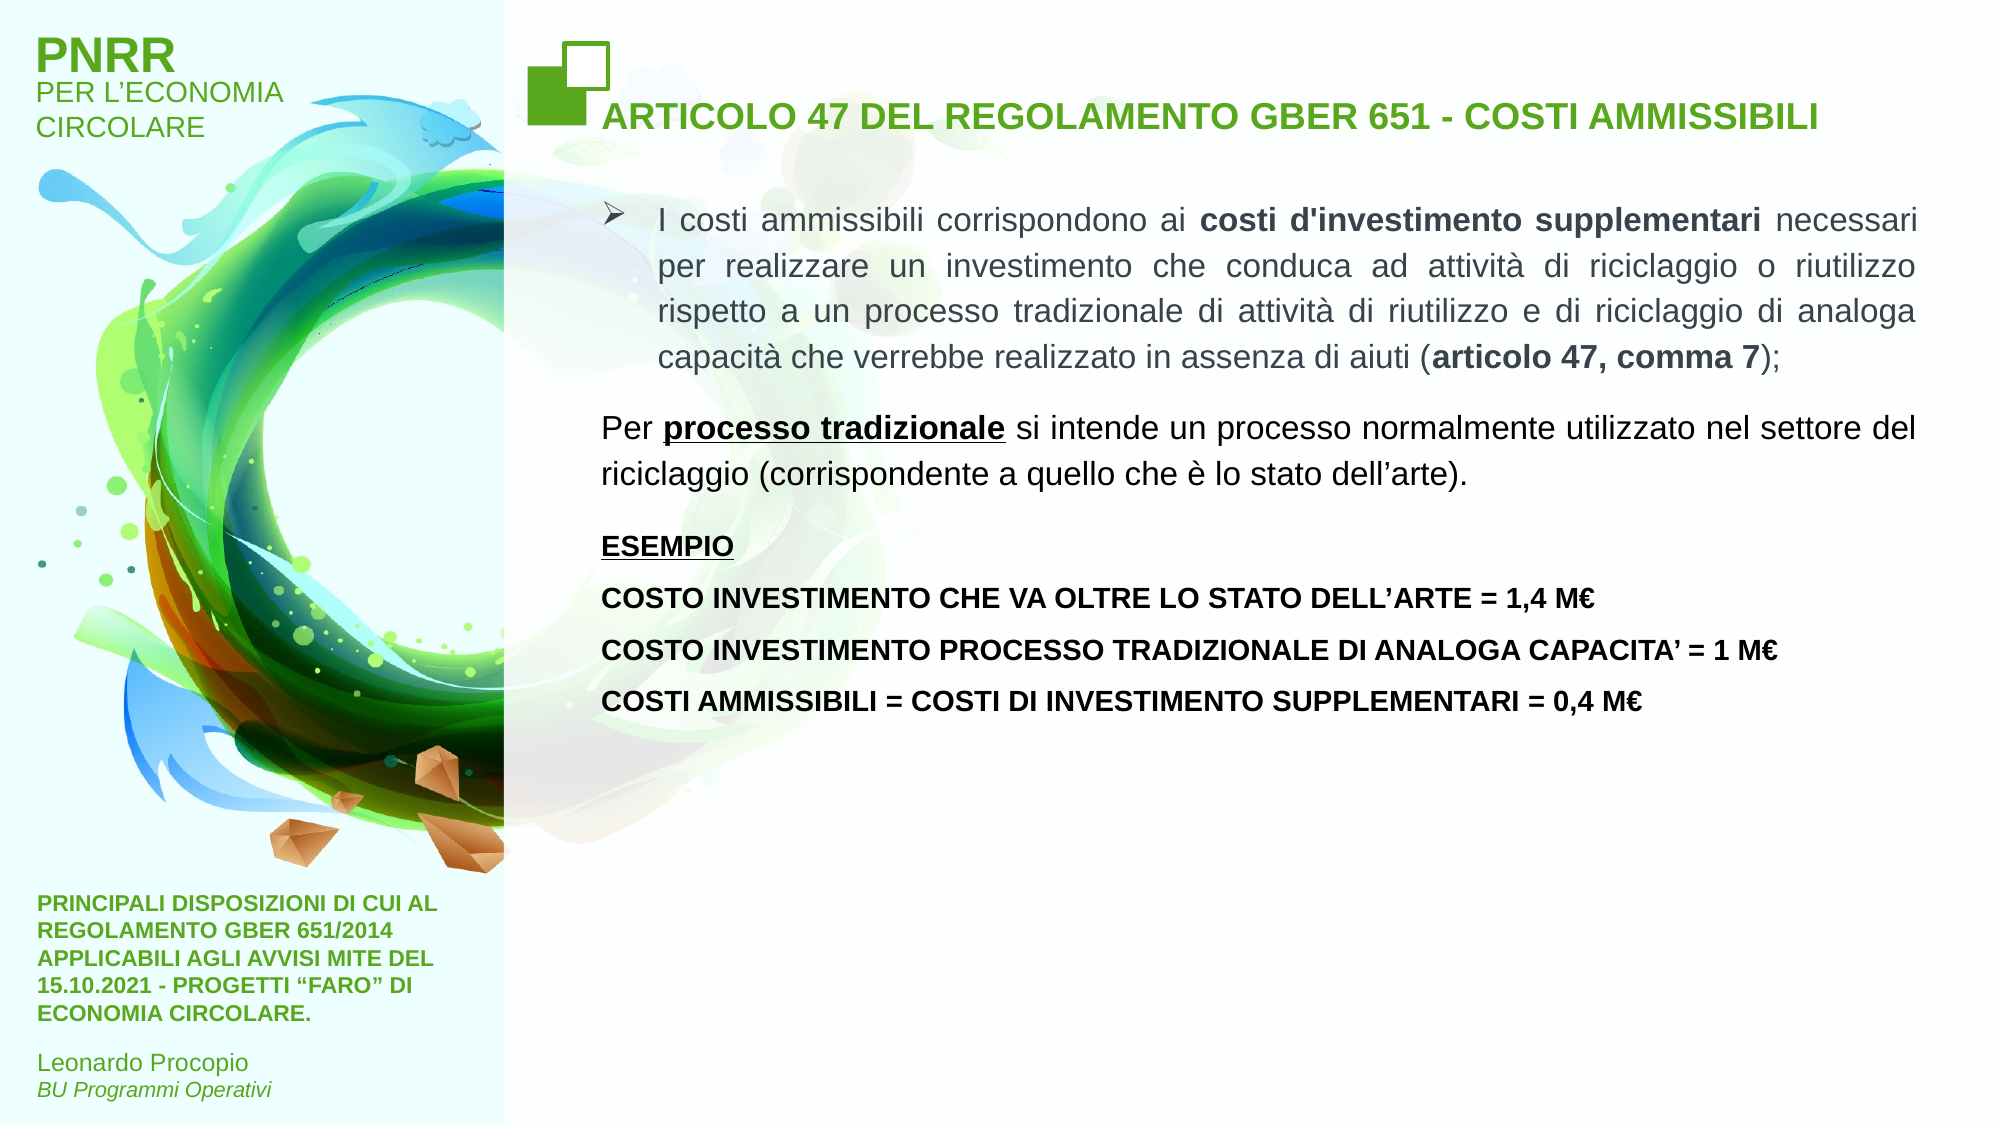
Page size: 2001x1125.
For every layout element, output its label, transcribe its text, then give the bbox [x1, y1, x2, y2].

picture [0, 0, 503, 1125]
text_box [526, 64, 589, 128]
list I costi ammissibili corrispondono ai costi d'investimento supplementari necessari per realizzare un investimento che conduca ad attività di riciclaggio o riutilizzo rispetto a un processo tradizionale di attività di riutilizzo e di riciclaggio di analoga capacità che verrebbe realizzato in assenza di aiuti (articolo 47, comma 7); Per processo tradizionale si intende un processo normalmente utilizzato nel settore del riciclaggio (corrispondente a quello che è lo stato dell’arte). ESEMPIO COSTO INVESTIMENTO CHE VA OLTRE LO STATO DELL’ARTE = 1,4 M€ COSTO INVESTIMENTO PROCESSO TRADIZIONALE DI ANALOGA CAPACITA’ = 1 M€ COSTI AMMISSIBILI = COSTI DI INVESTIMENTO SUPPLEMENTARI = 0,4 M€ [586, 184, 1934, 870]
title ARTICOLO 47 DEL REGOLAMENTO GBER 651 - COSTI AMMISSIBILI [586, 84, 2000, 167]
text_box [562, 41, 610, 91]
